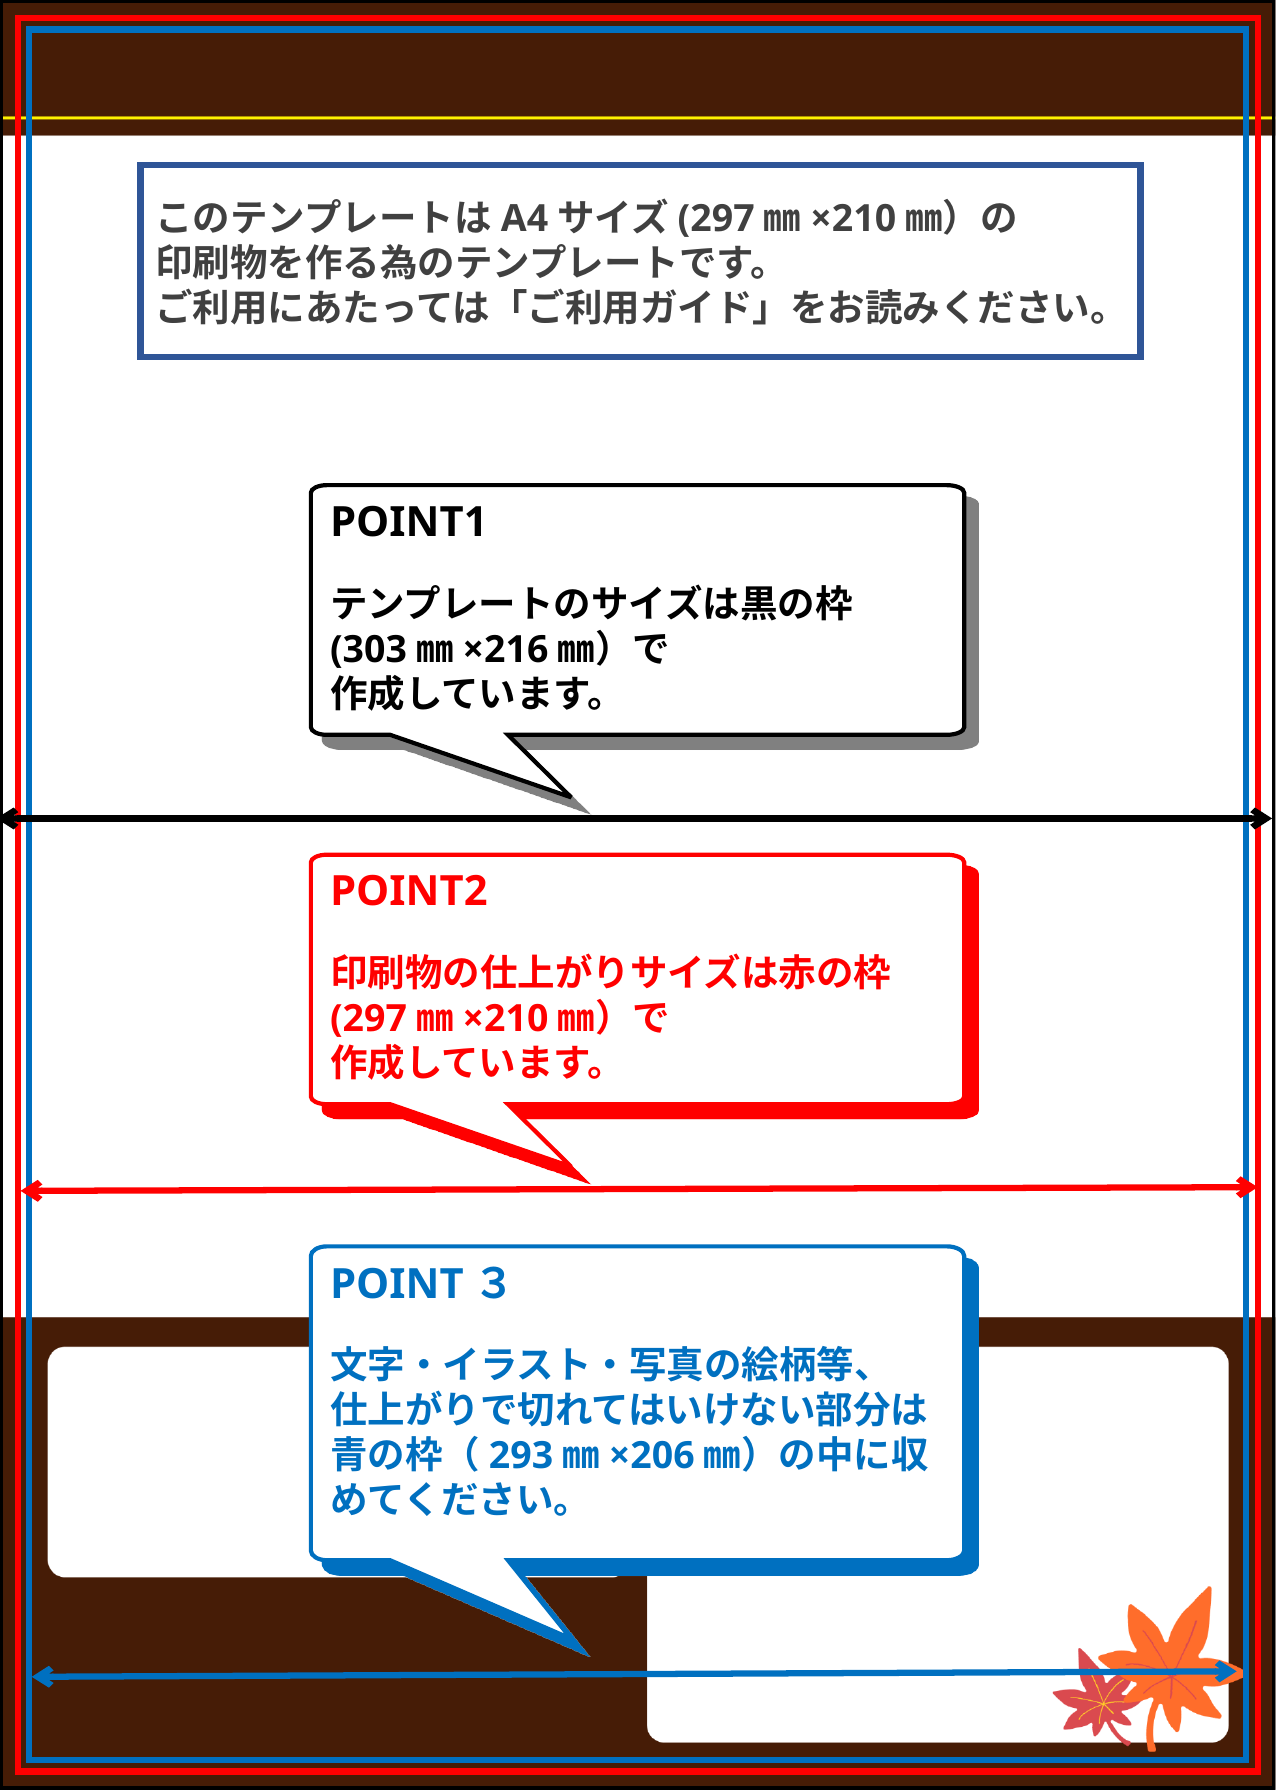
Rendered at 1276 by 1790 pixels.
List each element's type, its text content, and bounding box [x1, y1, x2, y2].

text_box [31, 1671, 1237, 1677]
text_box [20, 1187, 1258, 1191]
text_box [17, 822, 1259, 1773]
text_box [28, 1191, 1247, 1761]
text_box POINT2 印刷物の仕上がりサイズは赤の枠(297㎜×210㎜）で 作成しています。 [310, 854, 965, 1167]
text_box このテンプレートはA4サイズ(297㎜×210㎜）の 印刷物を作る為のテンプレートです。 ご利用にあたっては「ご利用ガイド」をお読みください。 [140, 164, 1142, 358]
text_box [28, 822, 1247, 1187]
text_box [28, 28, 1247, 815]
text_box [17, 17, 1259, 815]
text_box [0, 0, 1276, 1790]
text_box POINT３ 文字・イラスト・写真の絵柄等、 仕上がりで切れてはいけない部分は 青の枠（293㎜×206㎜）の中に収めてください。 [310, 1246, 965, 1639]
text_box POINT1 テンプレートのサイズは黒の枠 (303㎜×216㎜）で 作成しています。 [310, 485, 965, 798]
